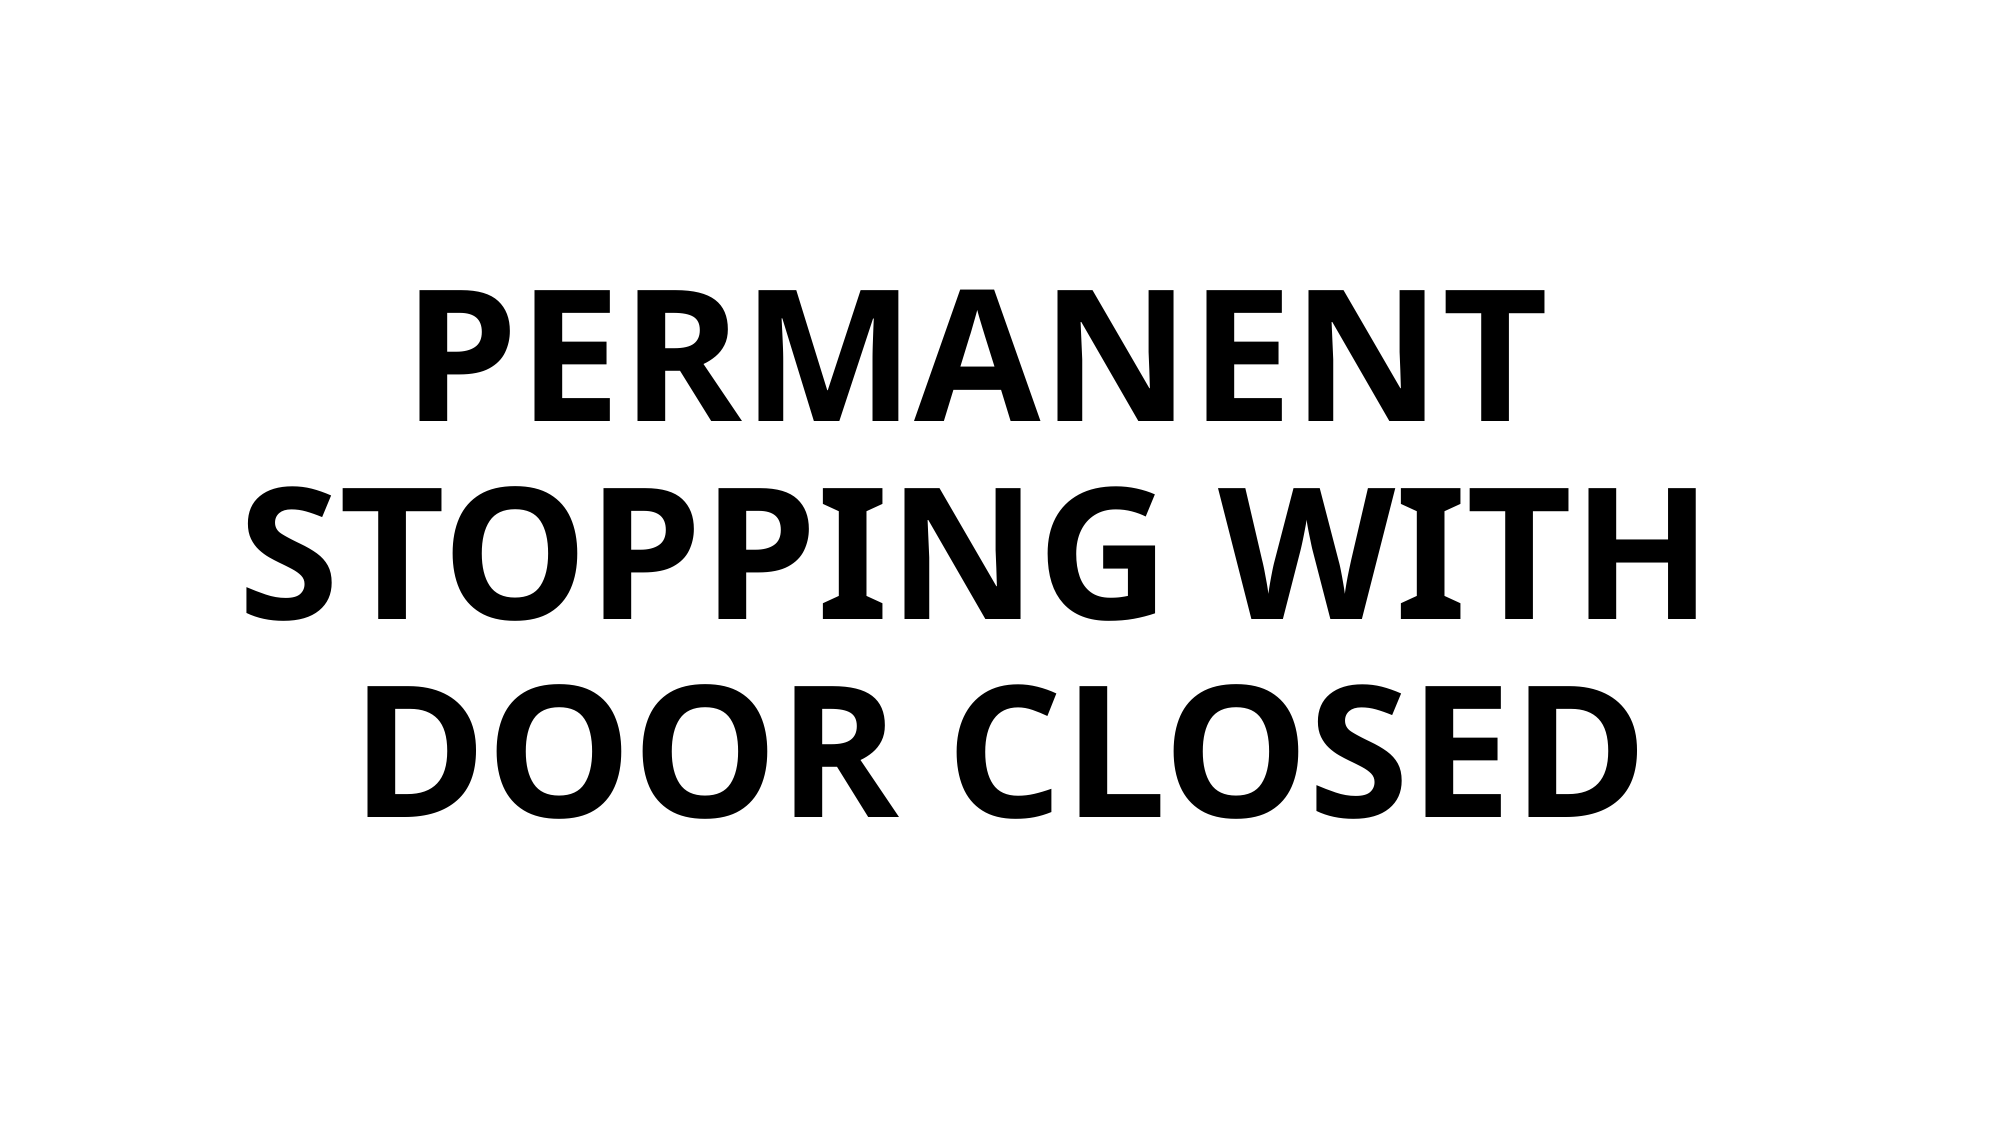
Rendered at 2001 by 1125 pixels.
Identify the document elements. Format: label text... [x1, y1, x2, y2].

title PERMANENT STOPPING WITH DOOR CLOSED [137, 59, 1863, 1061]
